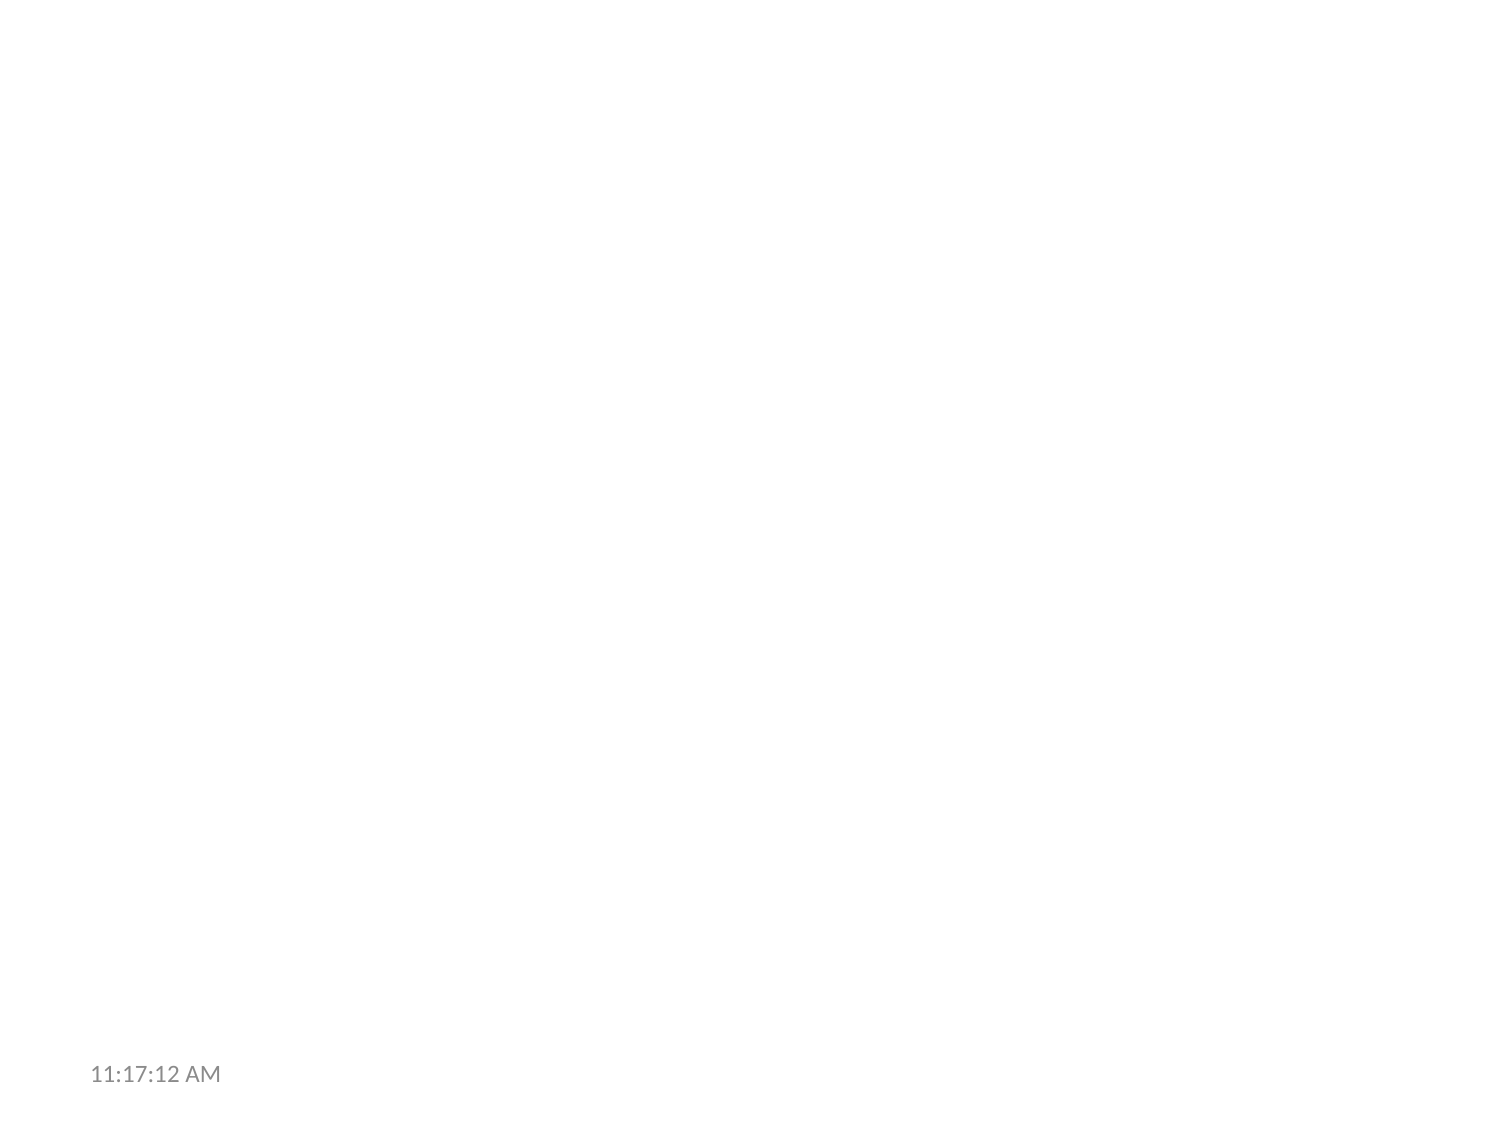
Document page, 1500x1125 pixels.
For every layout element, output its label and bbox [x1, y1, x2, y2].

slide_number [75, 1042, 425, 1103]
